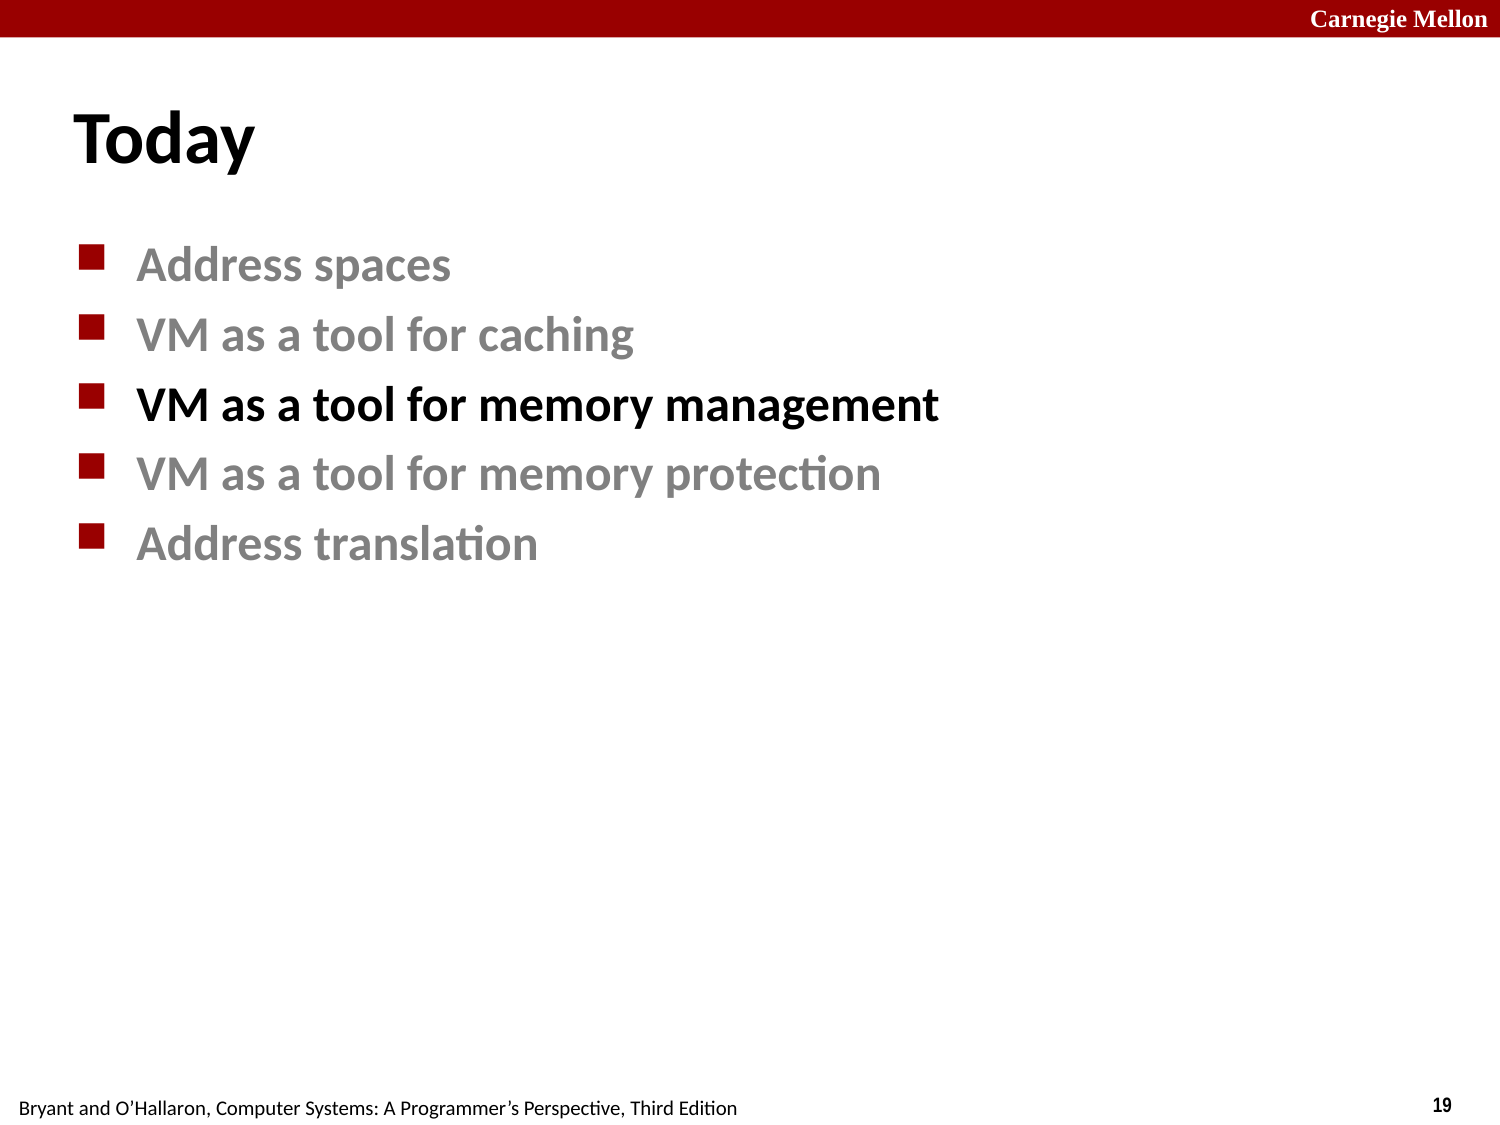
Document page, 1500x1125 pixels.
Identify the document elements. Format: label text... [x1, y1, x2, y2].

list Address spaces VM as a tool for caching VM as a tool for memory management VM as a tool for memory protection Address translation [64, 223, 1361, 1040]
title Today [58, 71, 1305, 197]
